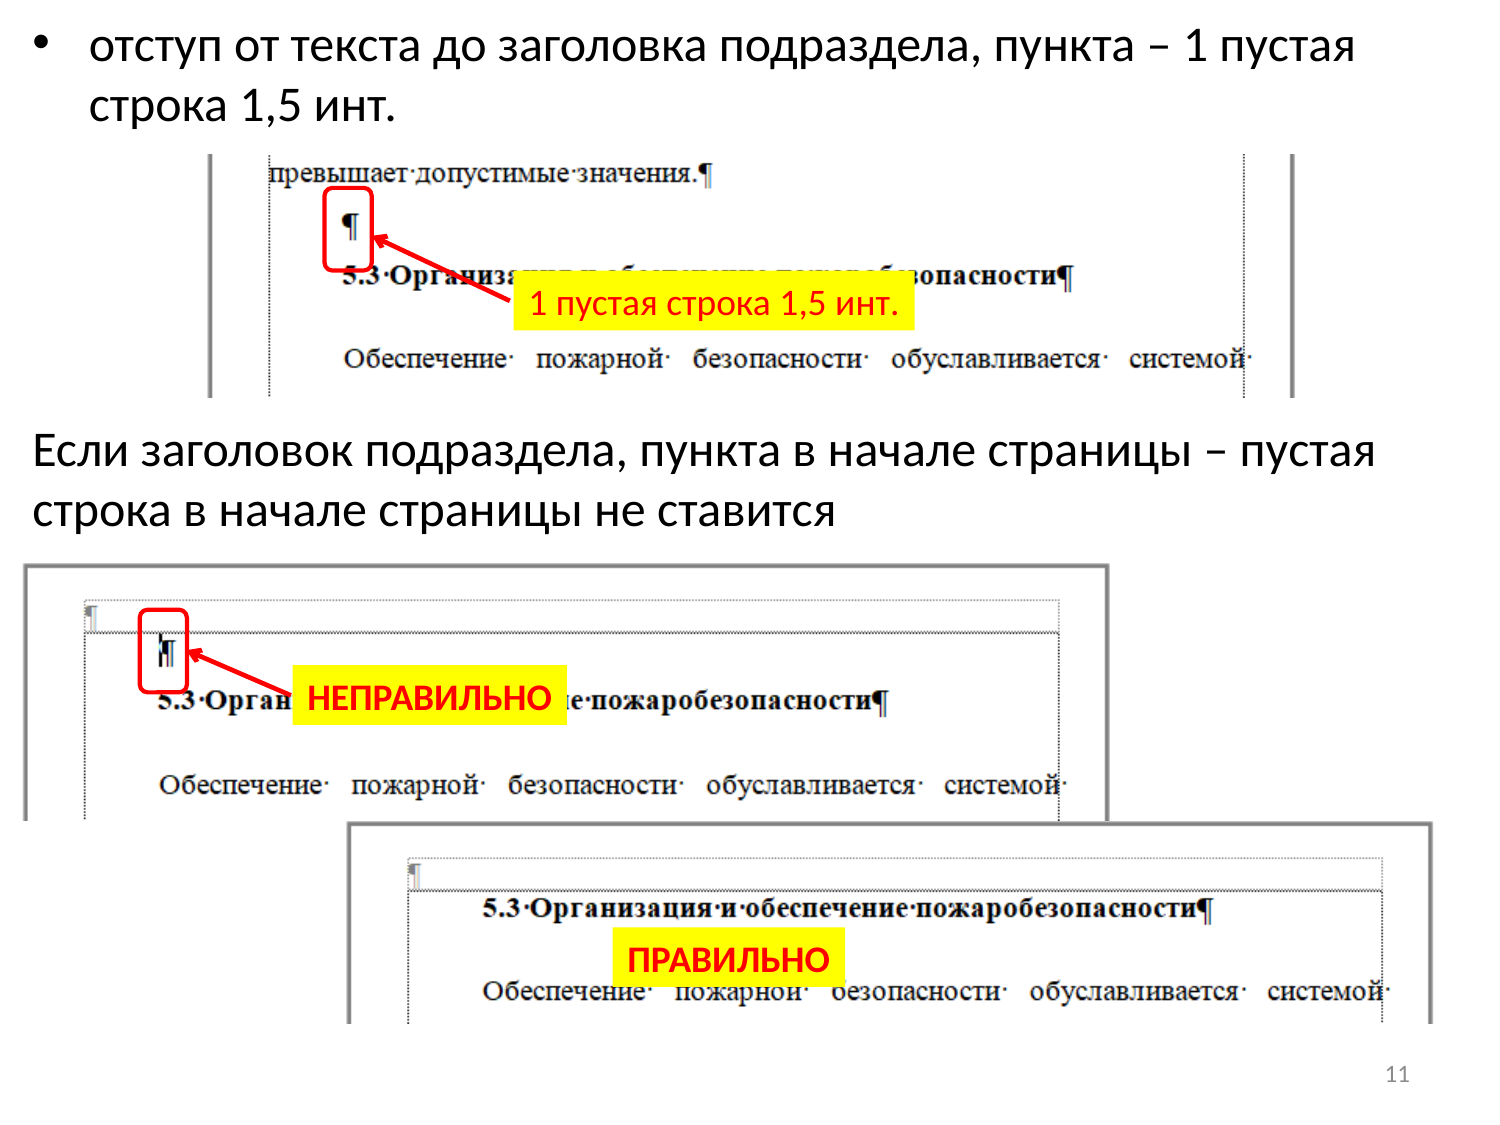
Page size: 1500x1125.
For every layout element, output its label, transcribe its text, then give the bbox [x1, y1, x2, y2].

picture [189, 154, 1306, 398]
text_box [139, 609, 570, 726]
picture [17, 562, 1442, 1024]
text_box отступ от текста до заголовка подраздела, пункта – 1 пустая строка 1,5 инт. [17, 3, 1483, 139]
slide_number 11 [1074, 1042, 1425, 1103]
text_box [371, 235, 511, 302]
text_box Если заголовок подраздела, пункта в начале страницы – пустая строка в начале страницы не ставится [17, 408, 1483, 544]
